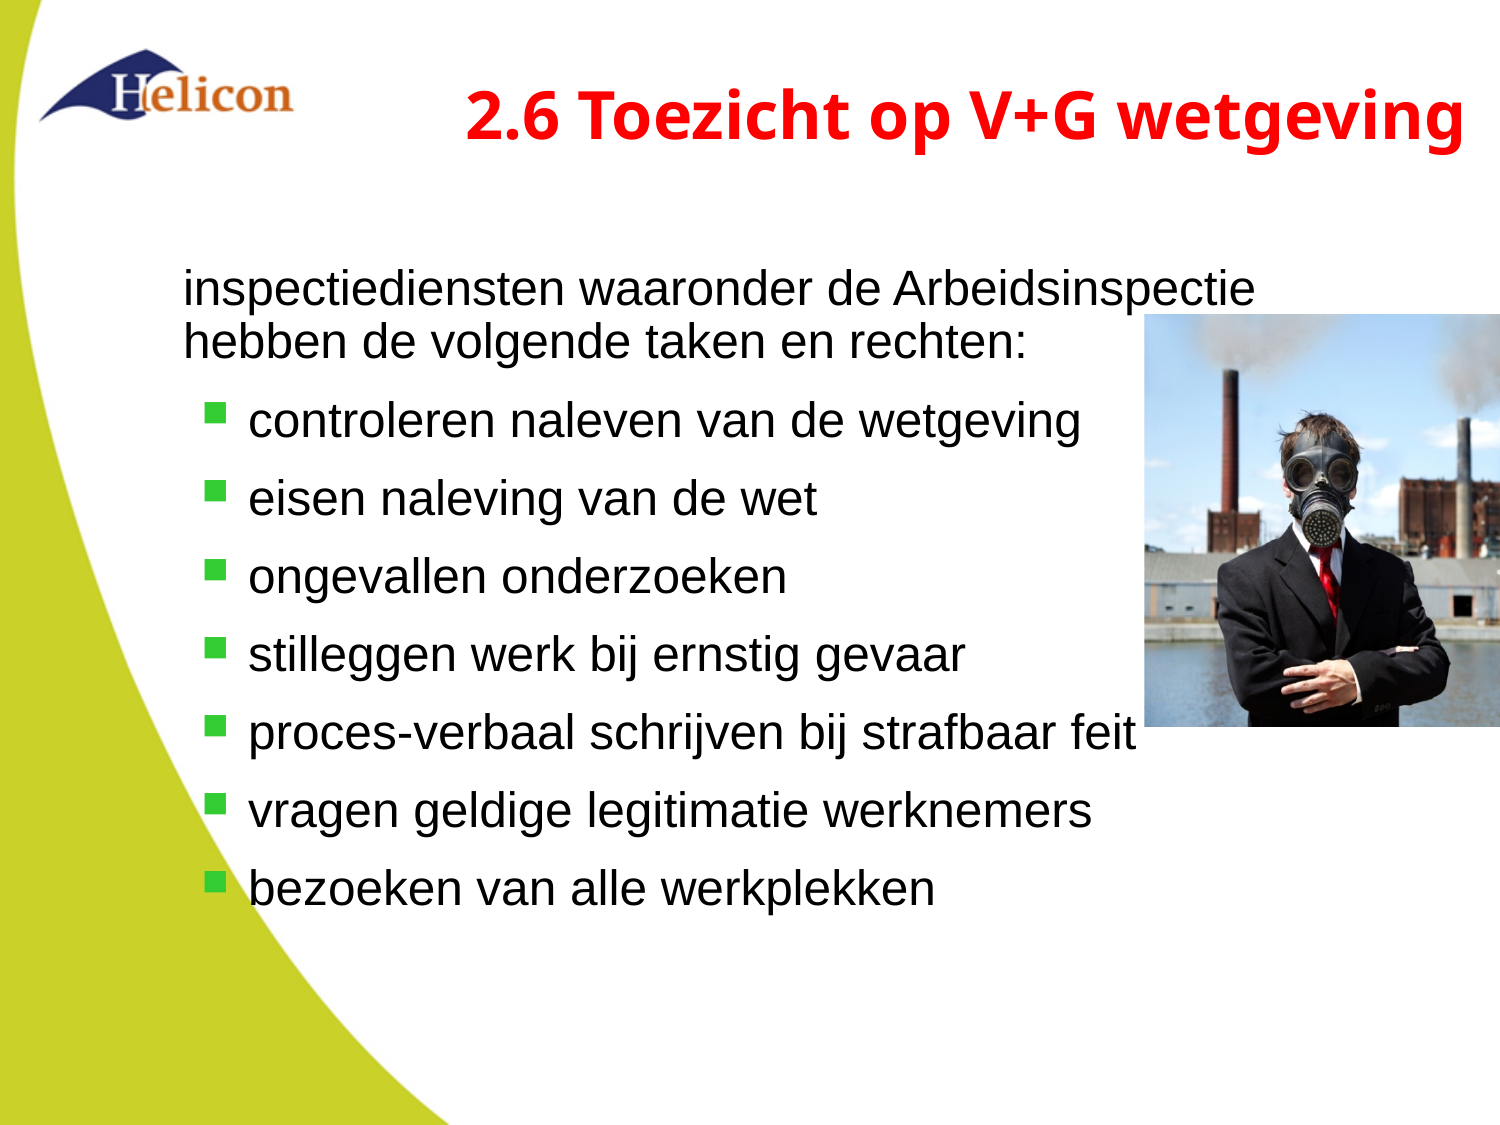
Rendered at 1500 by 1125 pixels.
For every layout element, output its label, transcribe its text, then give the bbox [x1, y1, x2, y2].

picture [0, 0, 1500, 1125]
list inspectiediensten waaronder de Arbeidsinspectie hebben de volgende taken en rechten: controleren naleven van de wetgeving eisen naleving van de wet ongevallen onderzoeken stilleggen werk bij ernstig gevaar proces-verbaal schrijven bij strafbaar feit vragen geldige legitimatie werknemers bezoeken van alle werkplekken [112, 255, 1388, 931]
title 2.6 Toezicht op V+G wetgeving [207, 19, 1483, 207]
